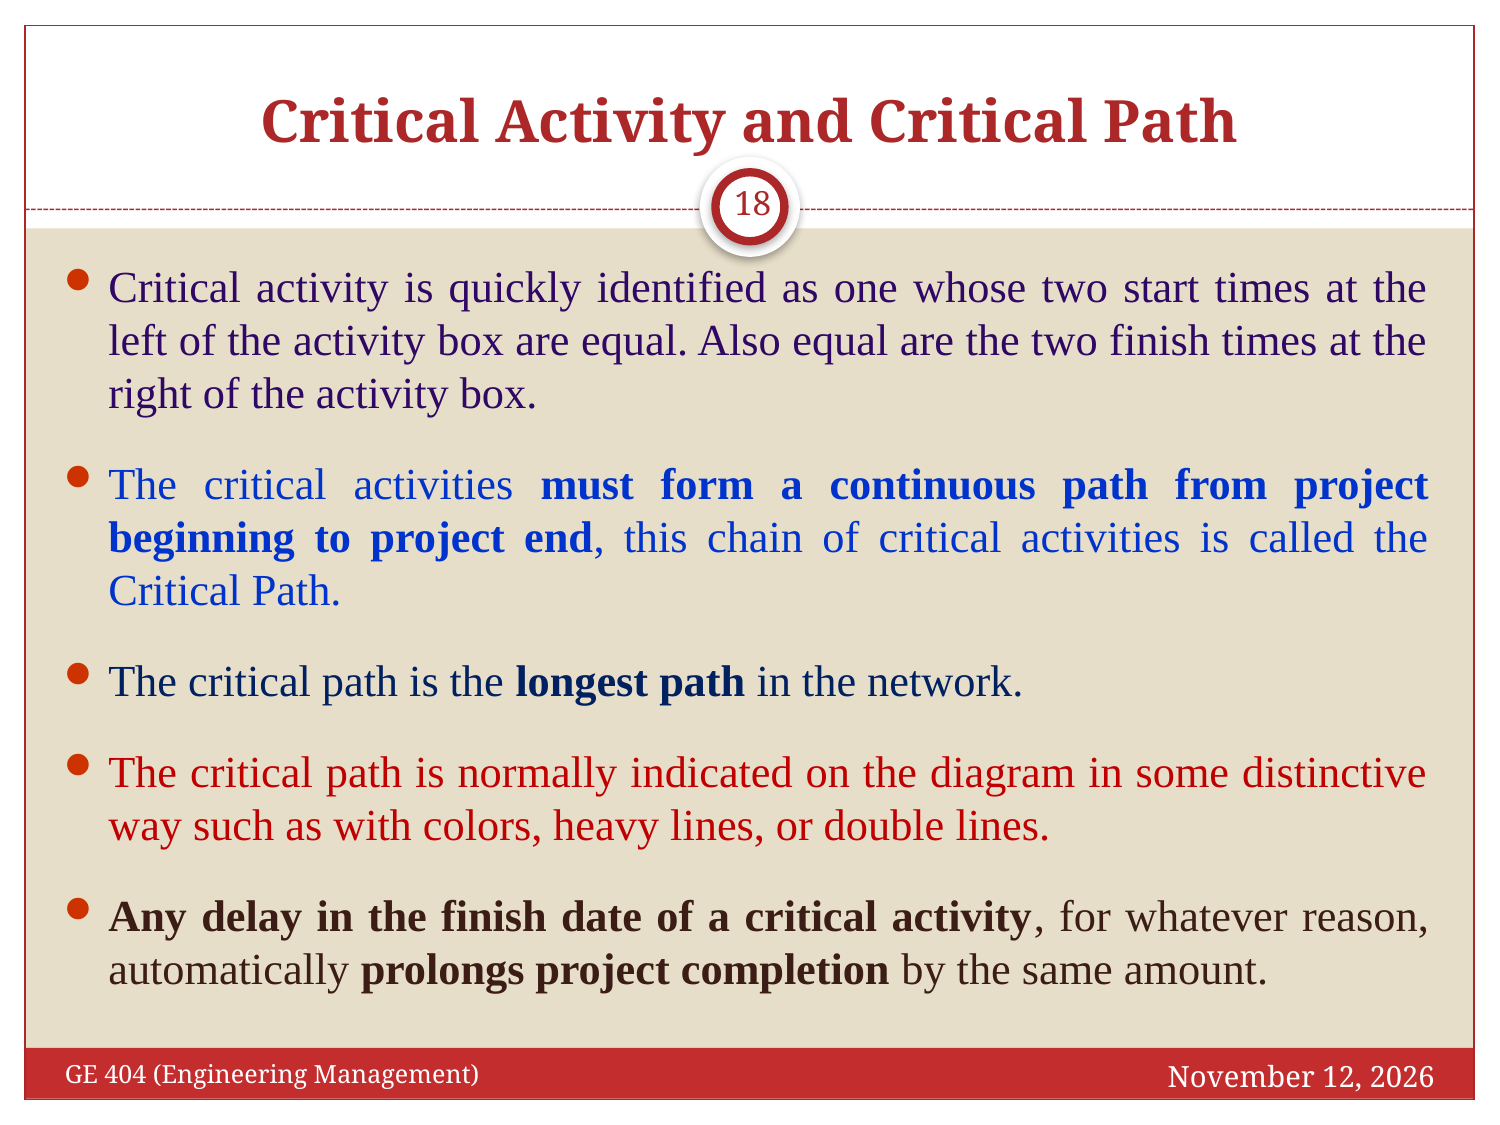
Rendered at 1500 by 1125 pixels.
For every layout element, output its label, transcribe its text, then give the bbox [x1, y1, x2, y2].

slide_number 18 [715, 168, 791, 241]
title Critical Activity and Critical Path [49, 37, 1450, 162]
footer GE 404 (Engineering Management) [50, 1051, 638, 1112]
list Critical activity is quickly identified as one whose two start times at the left of the activity box are equal. Also equal are the two finish times at the right of the activity box. The critical activities must form a continuous path from project beginning to project end, this chain of critical activities is called the Critical Path. The critical path is the longest path in the network. The critical path is normally indicated on the diagram in some distinctive way such as with colors, heavy lines, or double lines. Any delay in the finish date of a critical activity, for whatever reason, automatically prolongs project completion by the same amount. [49, 250, 1445, 1001]
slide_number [950, 1050, 1450, 1111]
